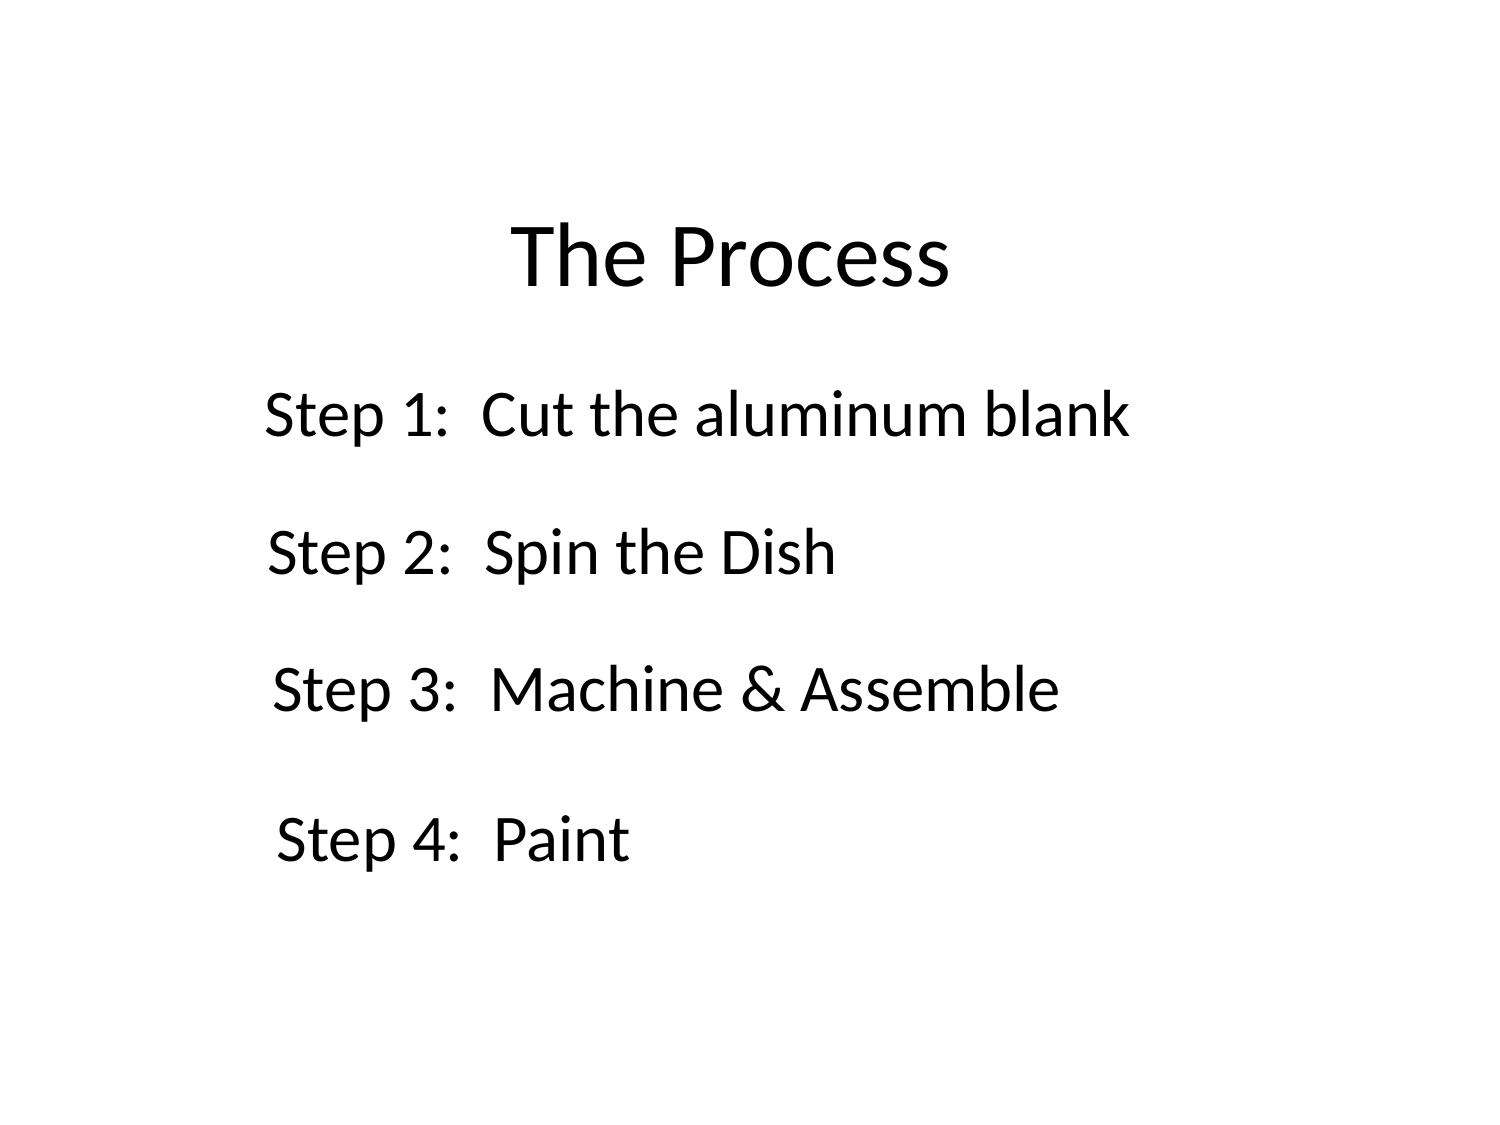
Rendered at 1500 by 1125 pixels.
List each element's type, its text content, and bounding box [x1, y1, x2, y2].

title The Process [362, 162, 1100, 338]
subtitle Step 2: Spin the Dish [252, 500, 1303, 613]
text_box Step 4: Paint [261, 787, 1312, 900]
text_box Step 1: Cut the aluminum blank [249, 362, 1300, 475]
text_box Step 3: Machine & Assemble [257, 637, 1308, 750]
